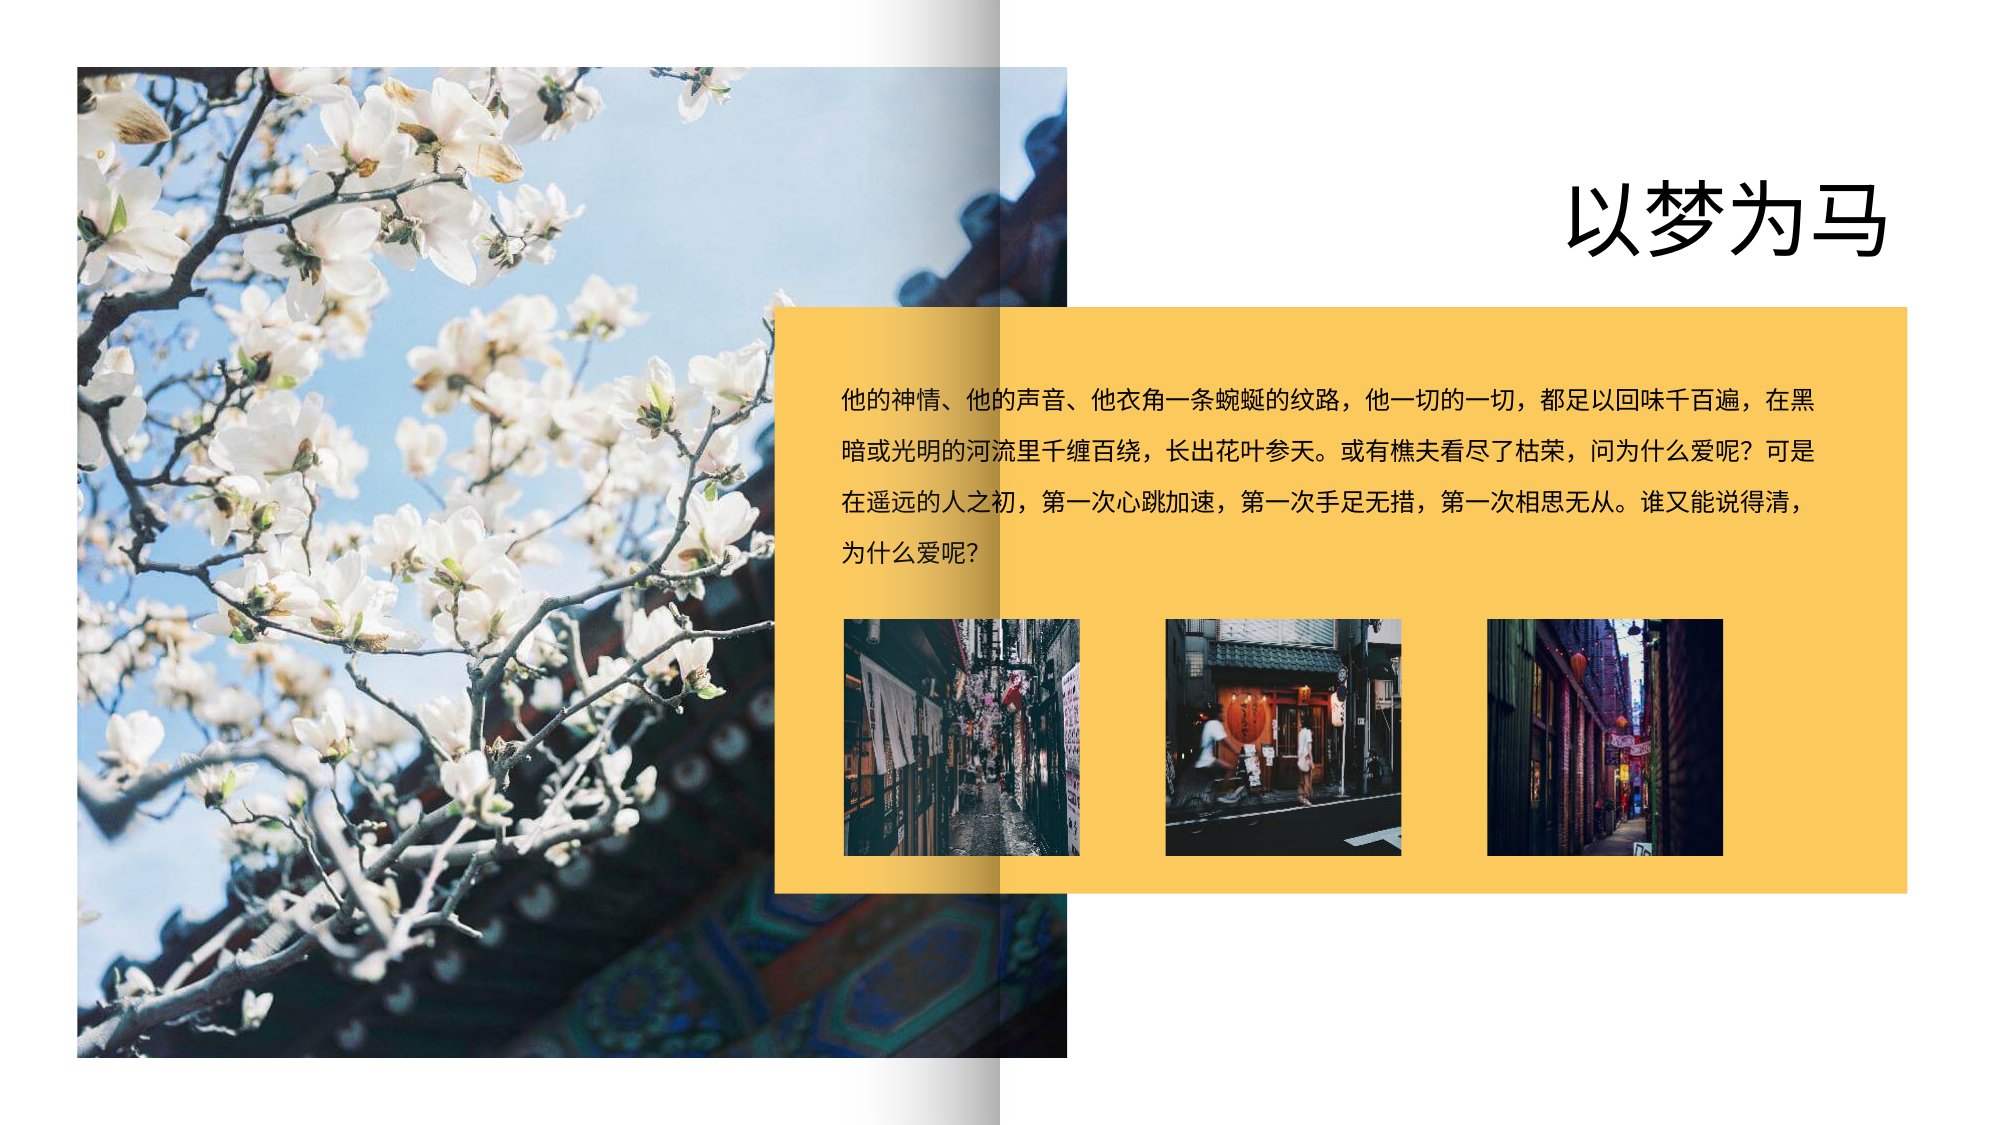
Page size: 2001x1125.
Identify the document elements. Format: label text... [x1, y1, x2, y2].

text_box [1004, 67, 1068, 306]
text_box [1004, 618, 1081, 856]
text_box [1004, 895, 1068, 1058]
text_box [1164, 618, 1402, 856]
text_box [0, 0, 1001, 1125]
text_box 他的神情、他的声音、他衣角一条蜿蜒的纹路，他一切的一切，都足以回味千百遍，在黑暗或光明的河流里千缠百绕，长出花叶参天。或有樵夫看尽了枯荣，问为什么爱呢？可是在遥远的人之初，第一次心跳加速，第一次手足无措，第一次相思无从。谁又能说得清，为什么爱呢？ [1004, 356, 1856, 575]
text_box 以梦为马 [1528, 159, 1908, 275]
text_box [1486, 618, 1724, 856]
text_box [1004, 306, 1908, 895]
